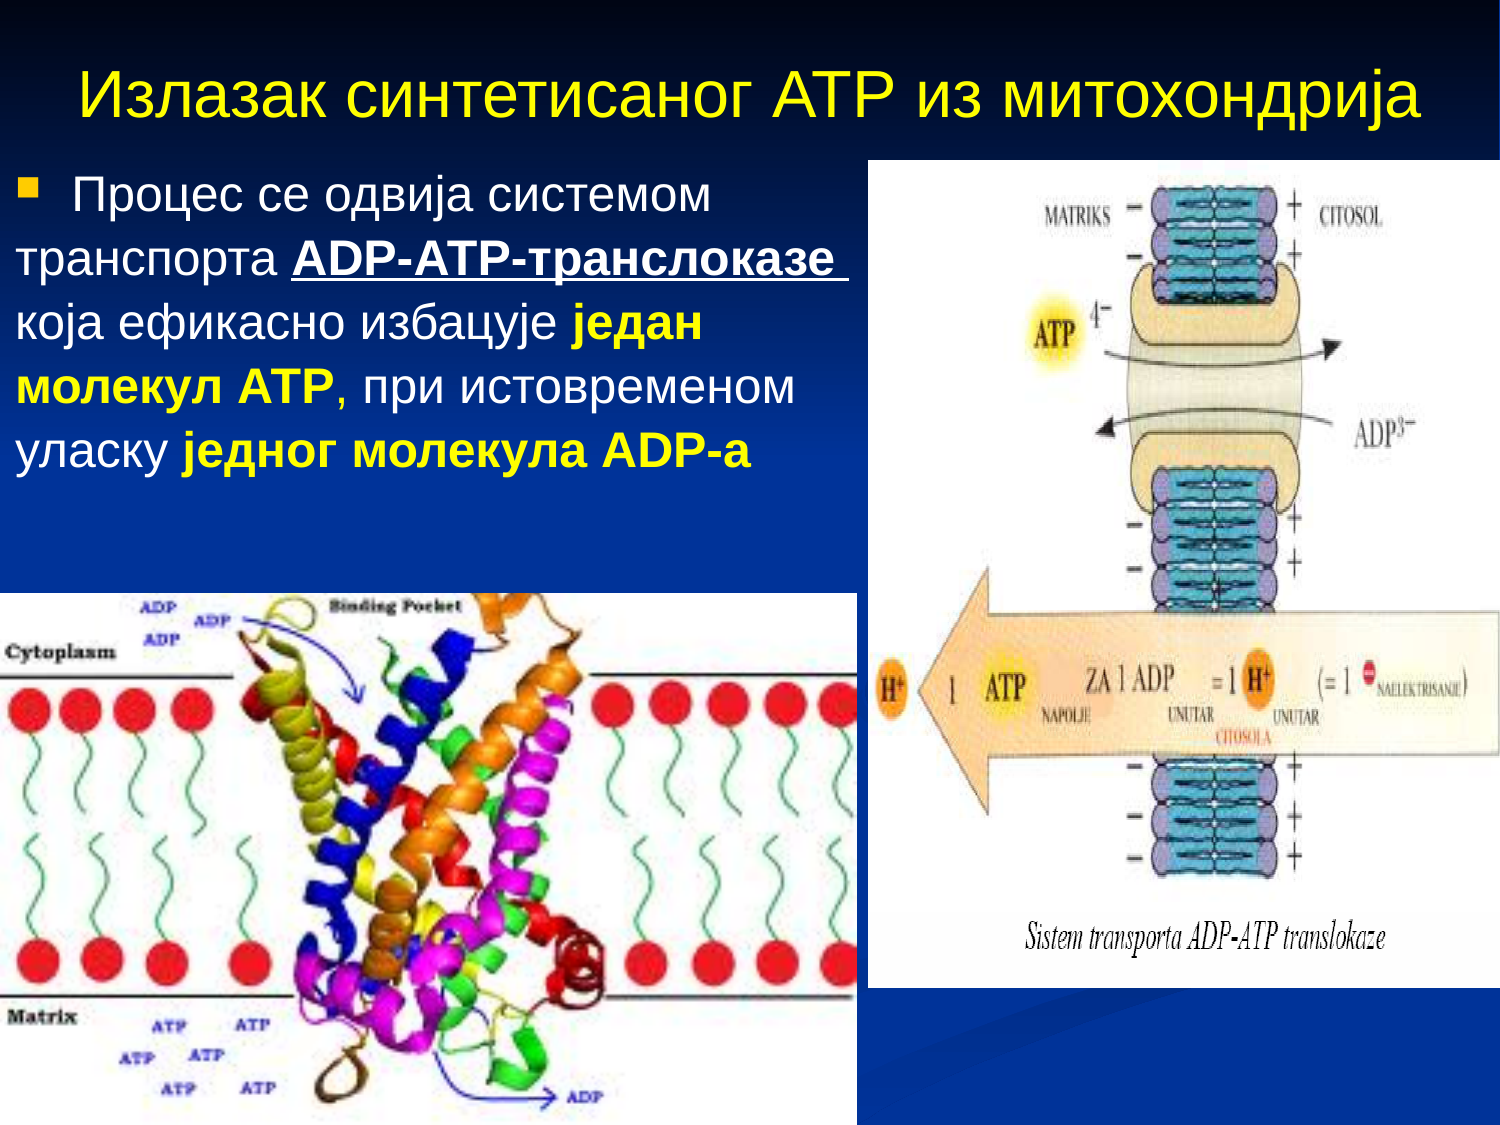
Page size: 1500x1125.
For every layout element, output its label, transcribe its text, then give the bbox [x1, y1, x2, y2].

picture [867, 160, 1500, 988]
picture [0, 592, 857, 1125]
list Процес се одвија системом транспорта АDP-АТP-транслоказе која ефикасно избацује један молекул АТP, при истовременом уласку једног молекула АDP-а [0, 160, 866, 600]
title Излазак синтетисаног АТР из митохондрија [0, 44, 1500, 138]
